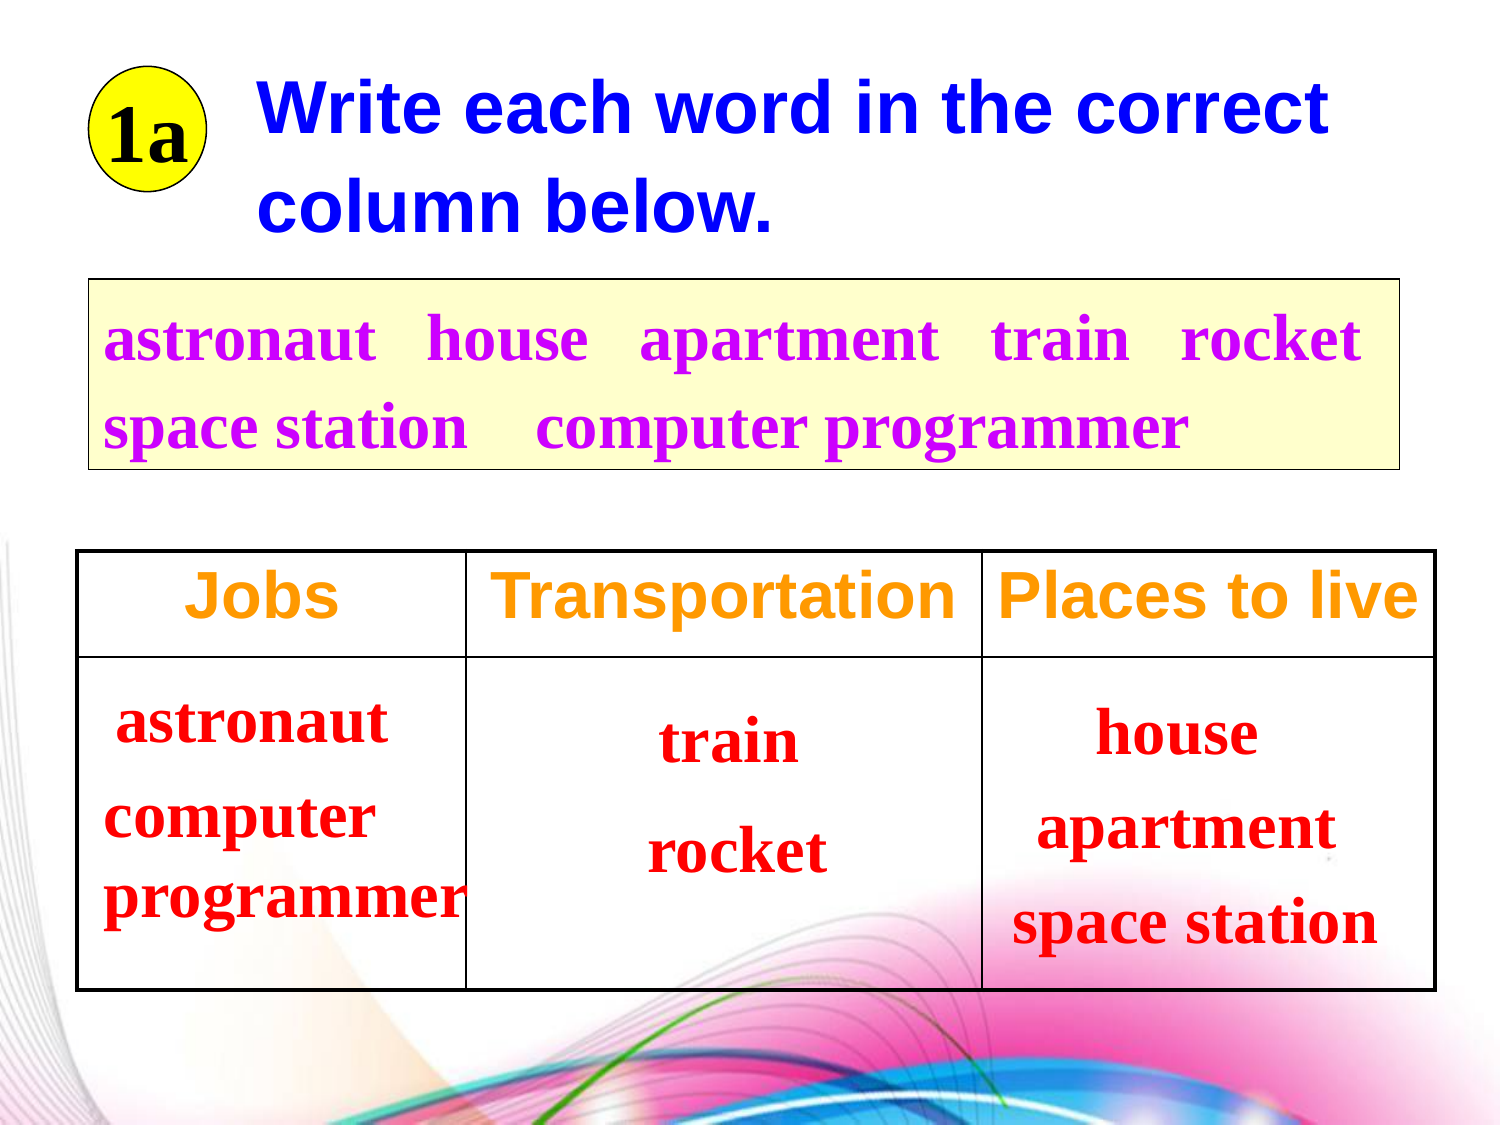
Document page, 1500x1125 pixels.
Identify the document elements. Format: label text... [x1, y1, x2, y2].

table_header Transportation [467, 553, 981, 656]
table_header Jobs [79, 553, 465, 656]
text_box astronaut house apartment train rocket space station computer programmer [88, 278, 1400, 470]
table_cell [467, 658, 981, 988]
text_box apartment [1021, 774, 1352, 869]
picture [0, 0, 1500, 1125]
text_box 1a [88, 66, 207, 192]
text_box computer programmer [88, 763, 485, 938]
text_box house [1080, 680, 1274, 774]
text_box train [643, 688, 815, 783]
text_box Write each word in the correct column below. [242, 42, 1388, 256]
table_header Places to live [983, 553, 1433, 656]
text_box rocket [632, 798, 843, 894]
text_box astronaut [100, 668, 404, 763]
text_box space station [998, 869, 1394, 965]
table_cell [79, 658, 465, 988]
table_cell [983, 658, 1433, 988]
